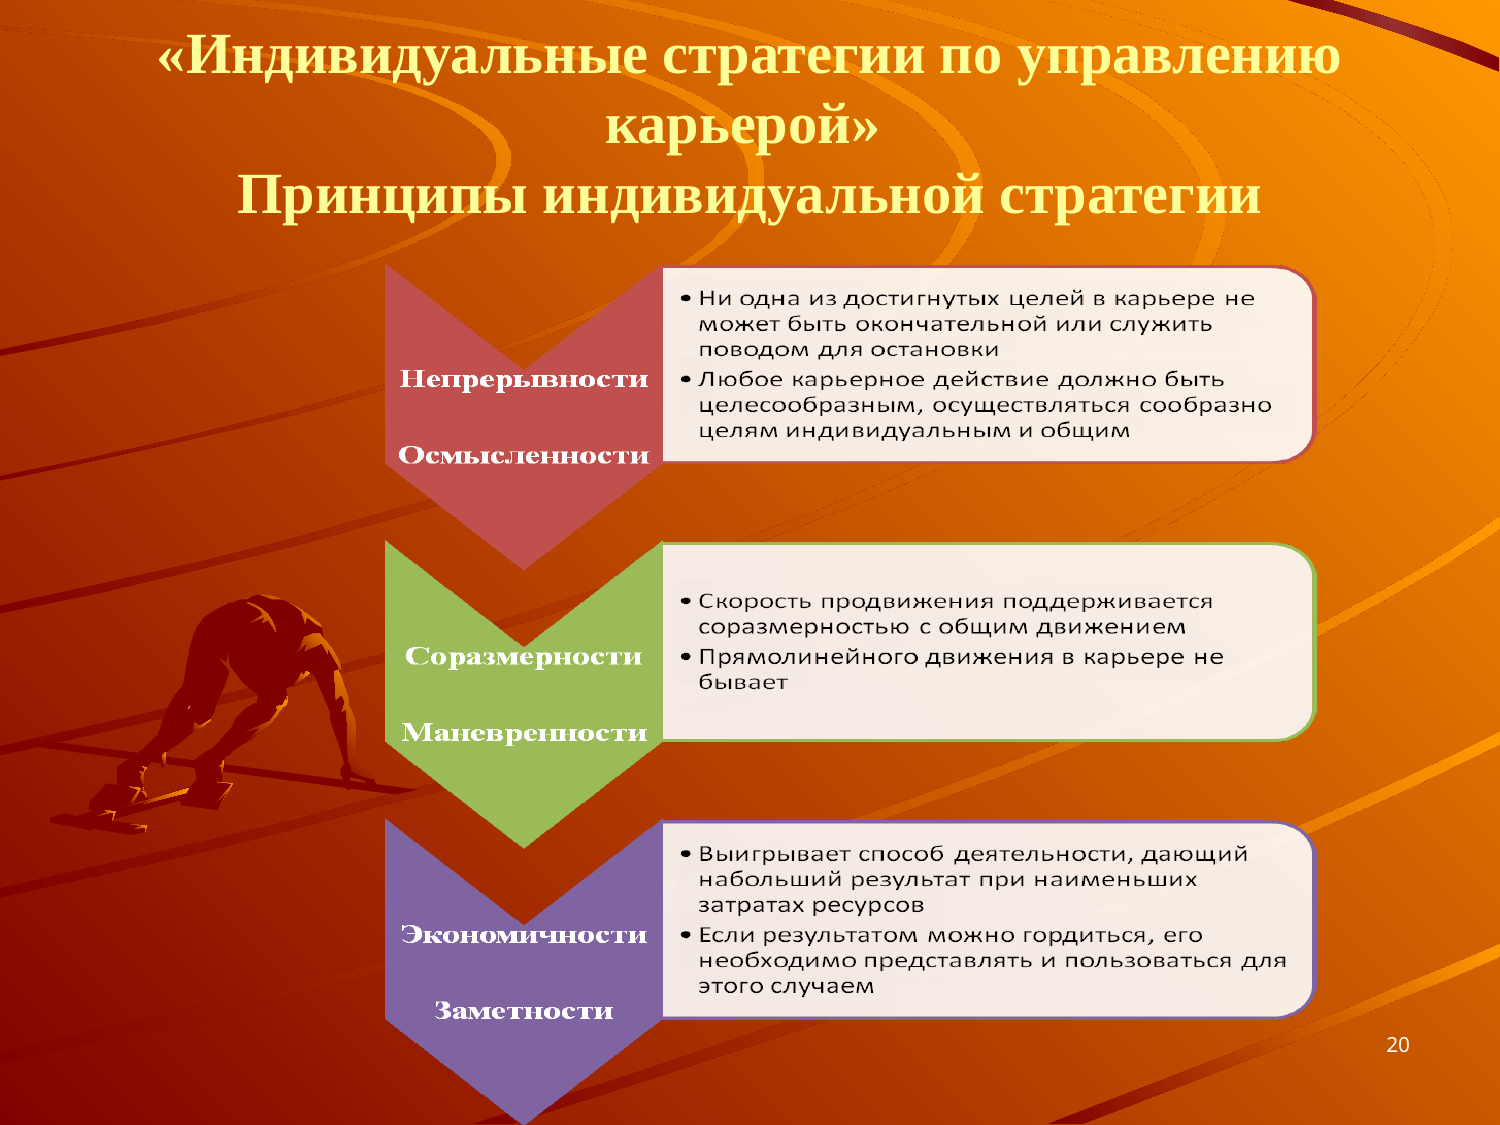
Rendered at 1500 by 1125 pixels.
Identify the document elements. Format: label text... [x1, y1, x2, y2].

title «Индивидуальные стратегии по управлению карьерой» Принципы индивидуальной стратегии [74, 25, 1426, 233]
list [383, 262, 1318, 1125]
slide_number 20 [1323, 1023, 1426, 1100]
